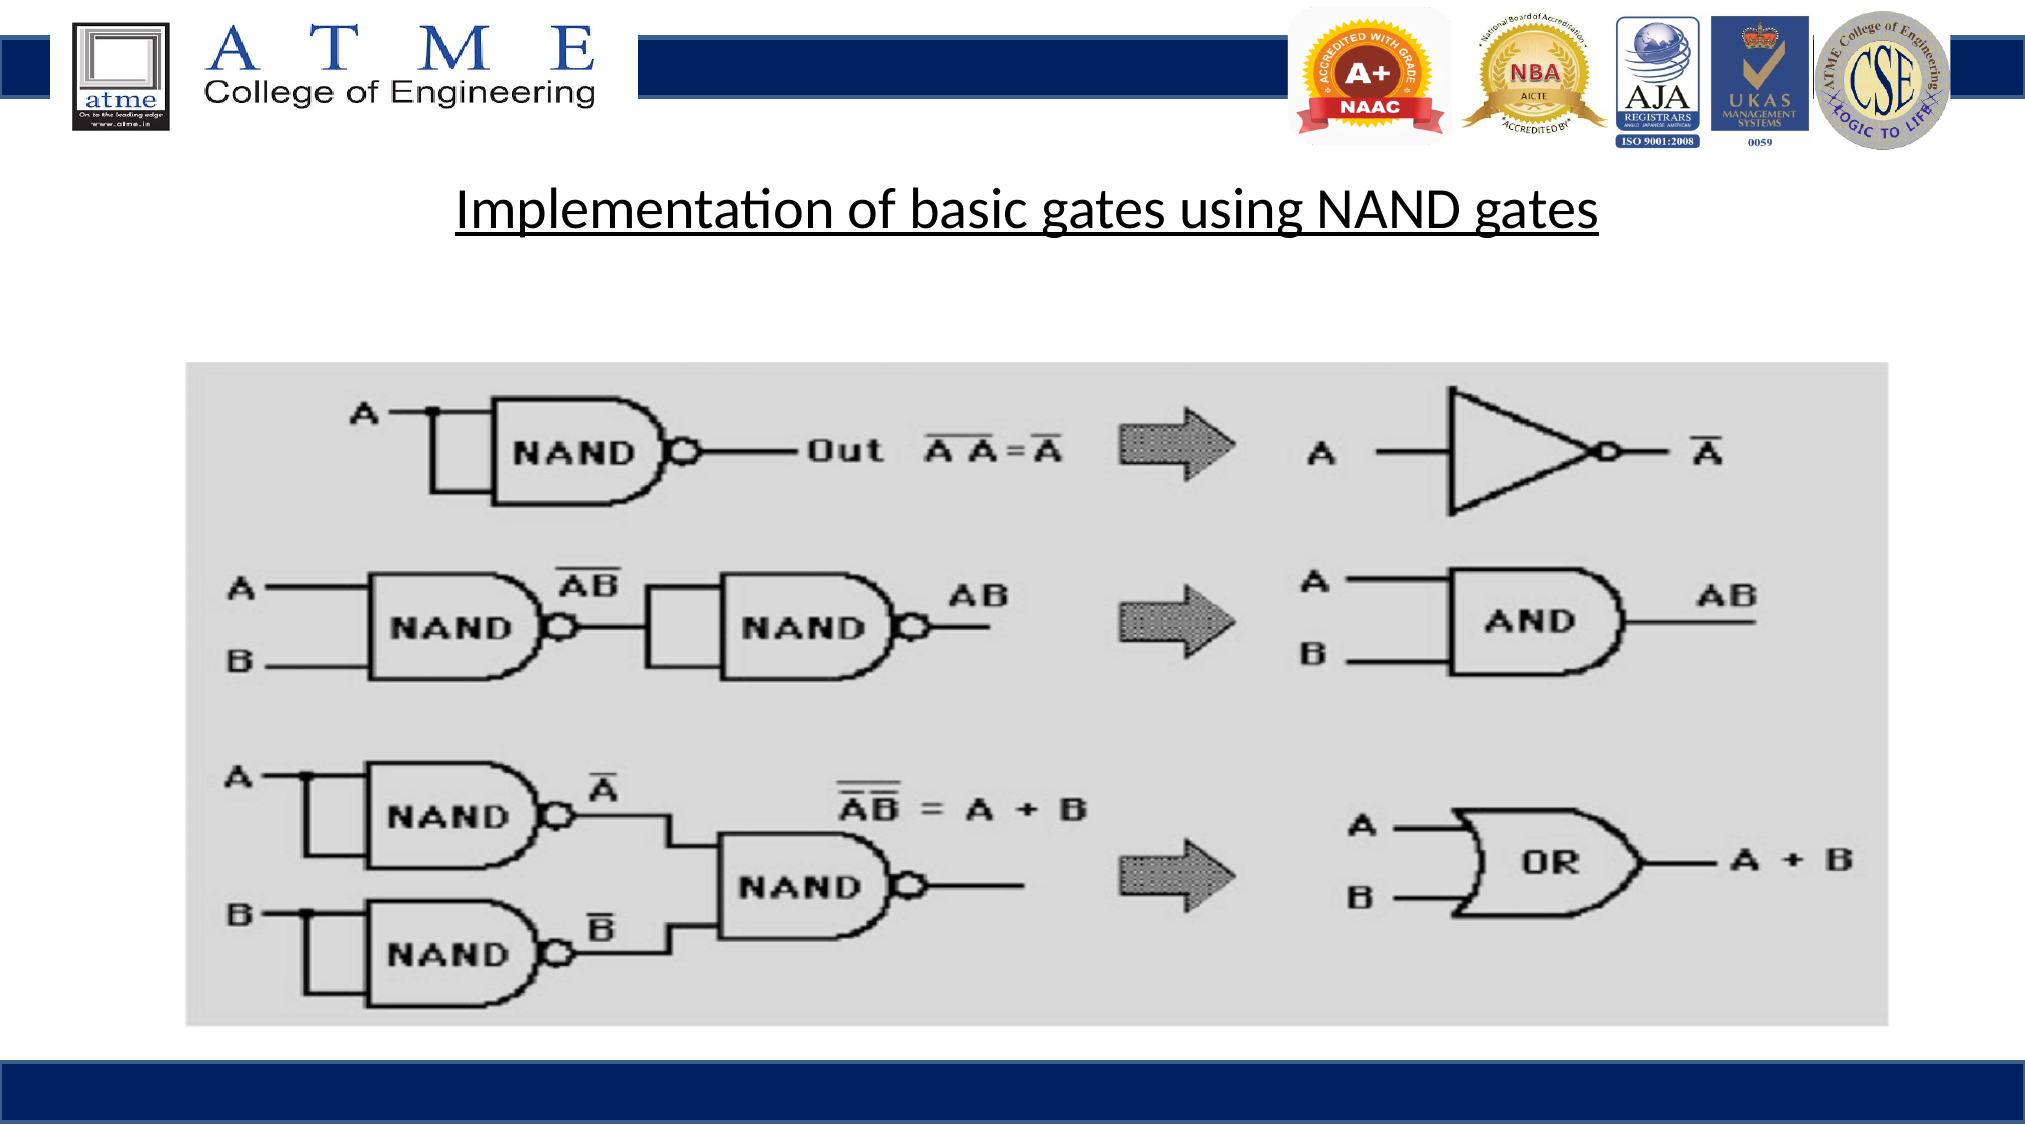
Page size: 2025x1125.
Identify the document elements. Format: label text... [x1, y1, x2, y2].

picture [50, 0, 638, 150]
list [174, 362, 1901, 1055]
picture [1814, 9, 1951, 151]
picture [1287, 6, 1813, 150]
title Implementation of basic gates using NAND gates [150, 162, 1905, 288]
